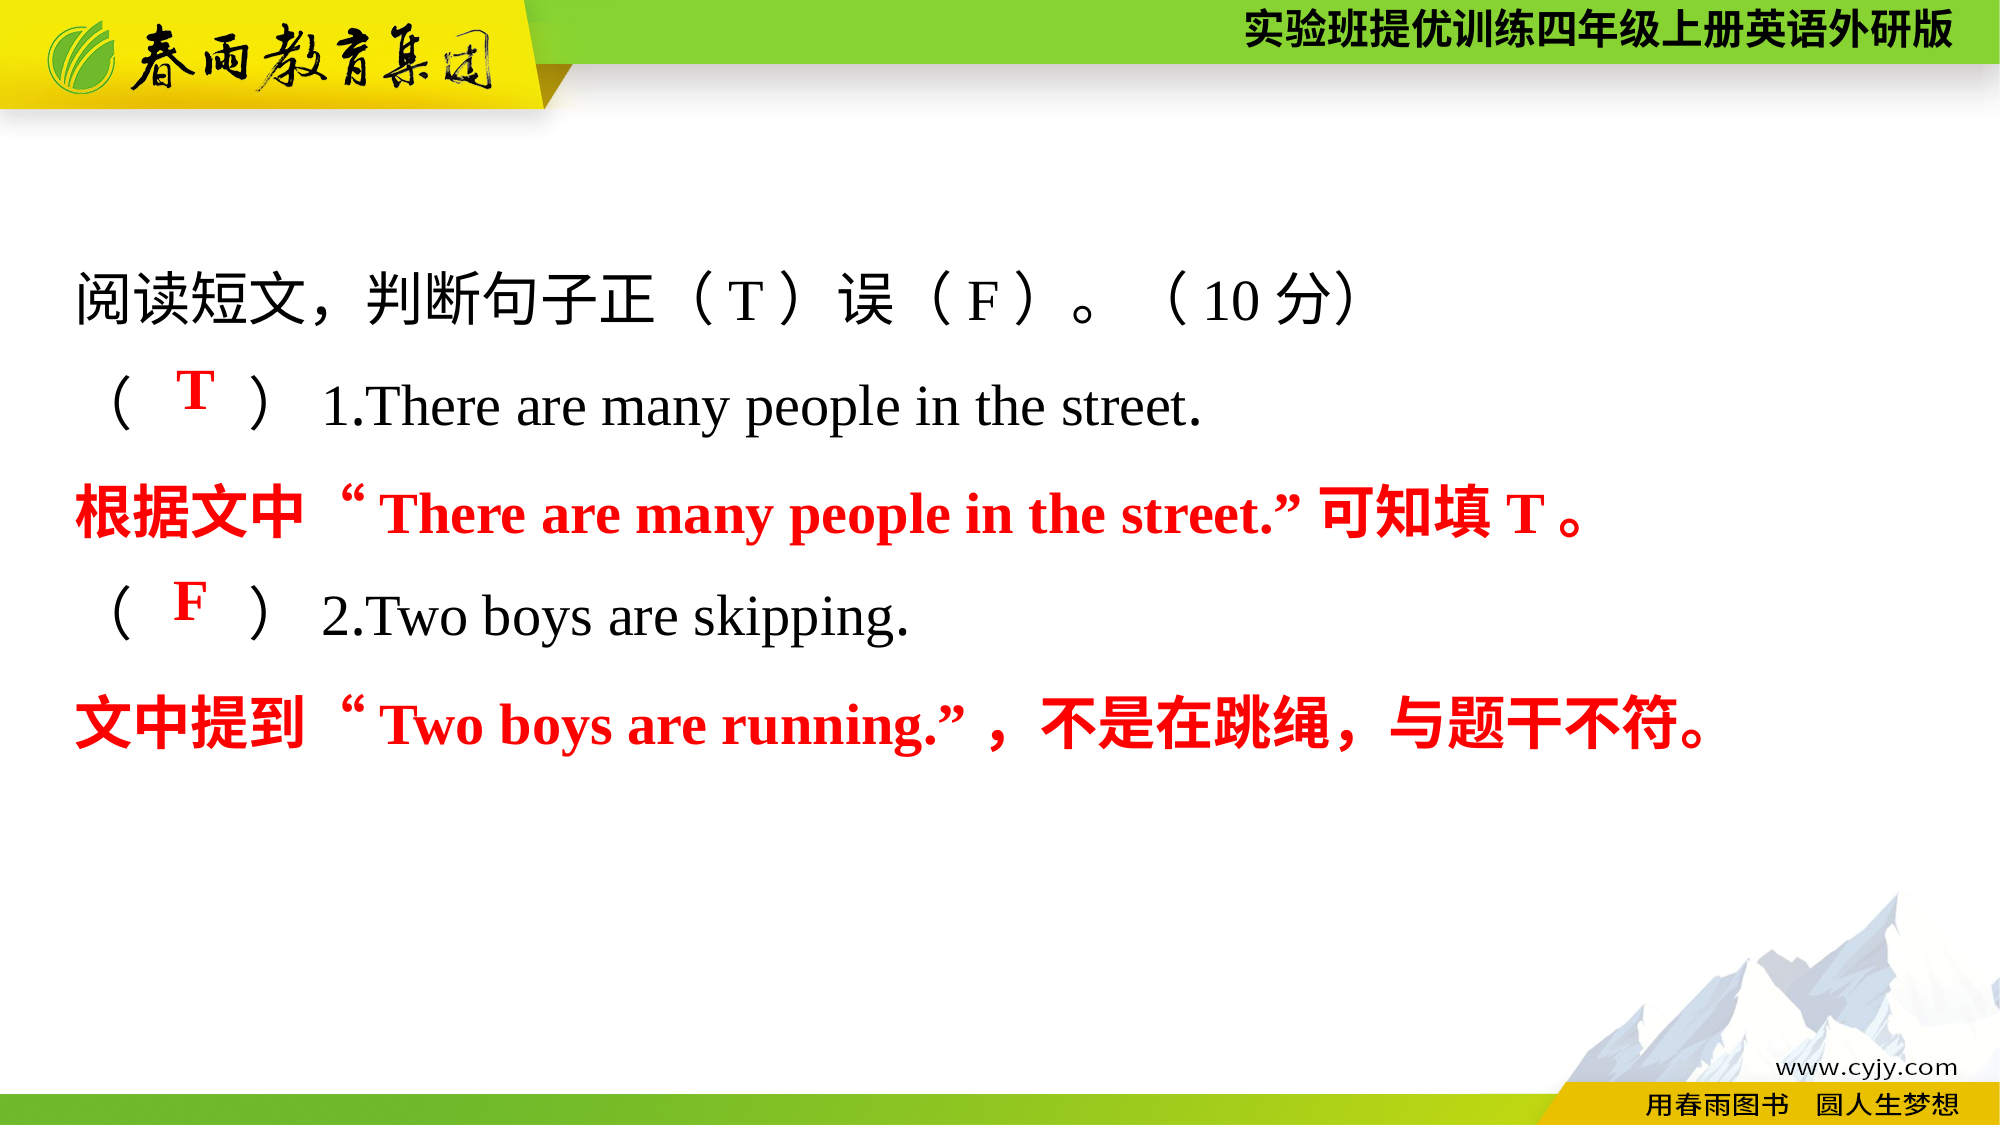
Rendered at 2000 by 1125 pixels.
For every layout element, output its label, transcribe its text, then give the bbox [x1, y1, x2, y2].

text_box F [158, 554, 224, 640]
list 阅读短文，判断句子正（T）误（F）。（10分） （ ）1.There are many people in the street. （ ）2.Two boys are skipping. [59, 219, 1944, 432]
text_box T [161, 344, 244, 429]
text_box 根据文中“There are many people in the street.”可知填T。 [59, 432, 1944, 553]
picture [0, 0, 2000, 1125]
text_box 文中提到“Two boys are running.”，不是在跳绳，与题干不符。 [59, 643, 1944, 764]
list 阅读短文，判断句子正（T）误（F）。（10分） （ ）1.There are many people in the street. （ ）2.Two boys are skipping. [59, 553, 1944, 643]
